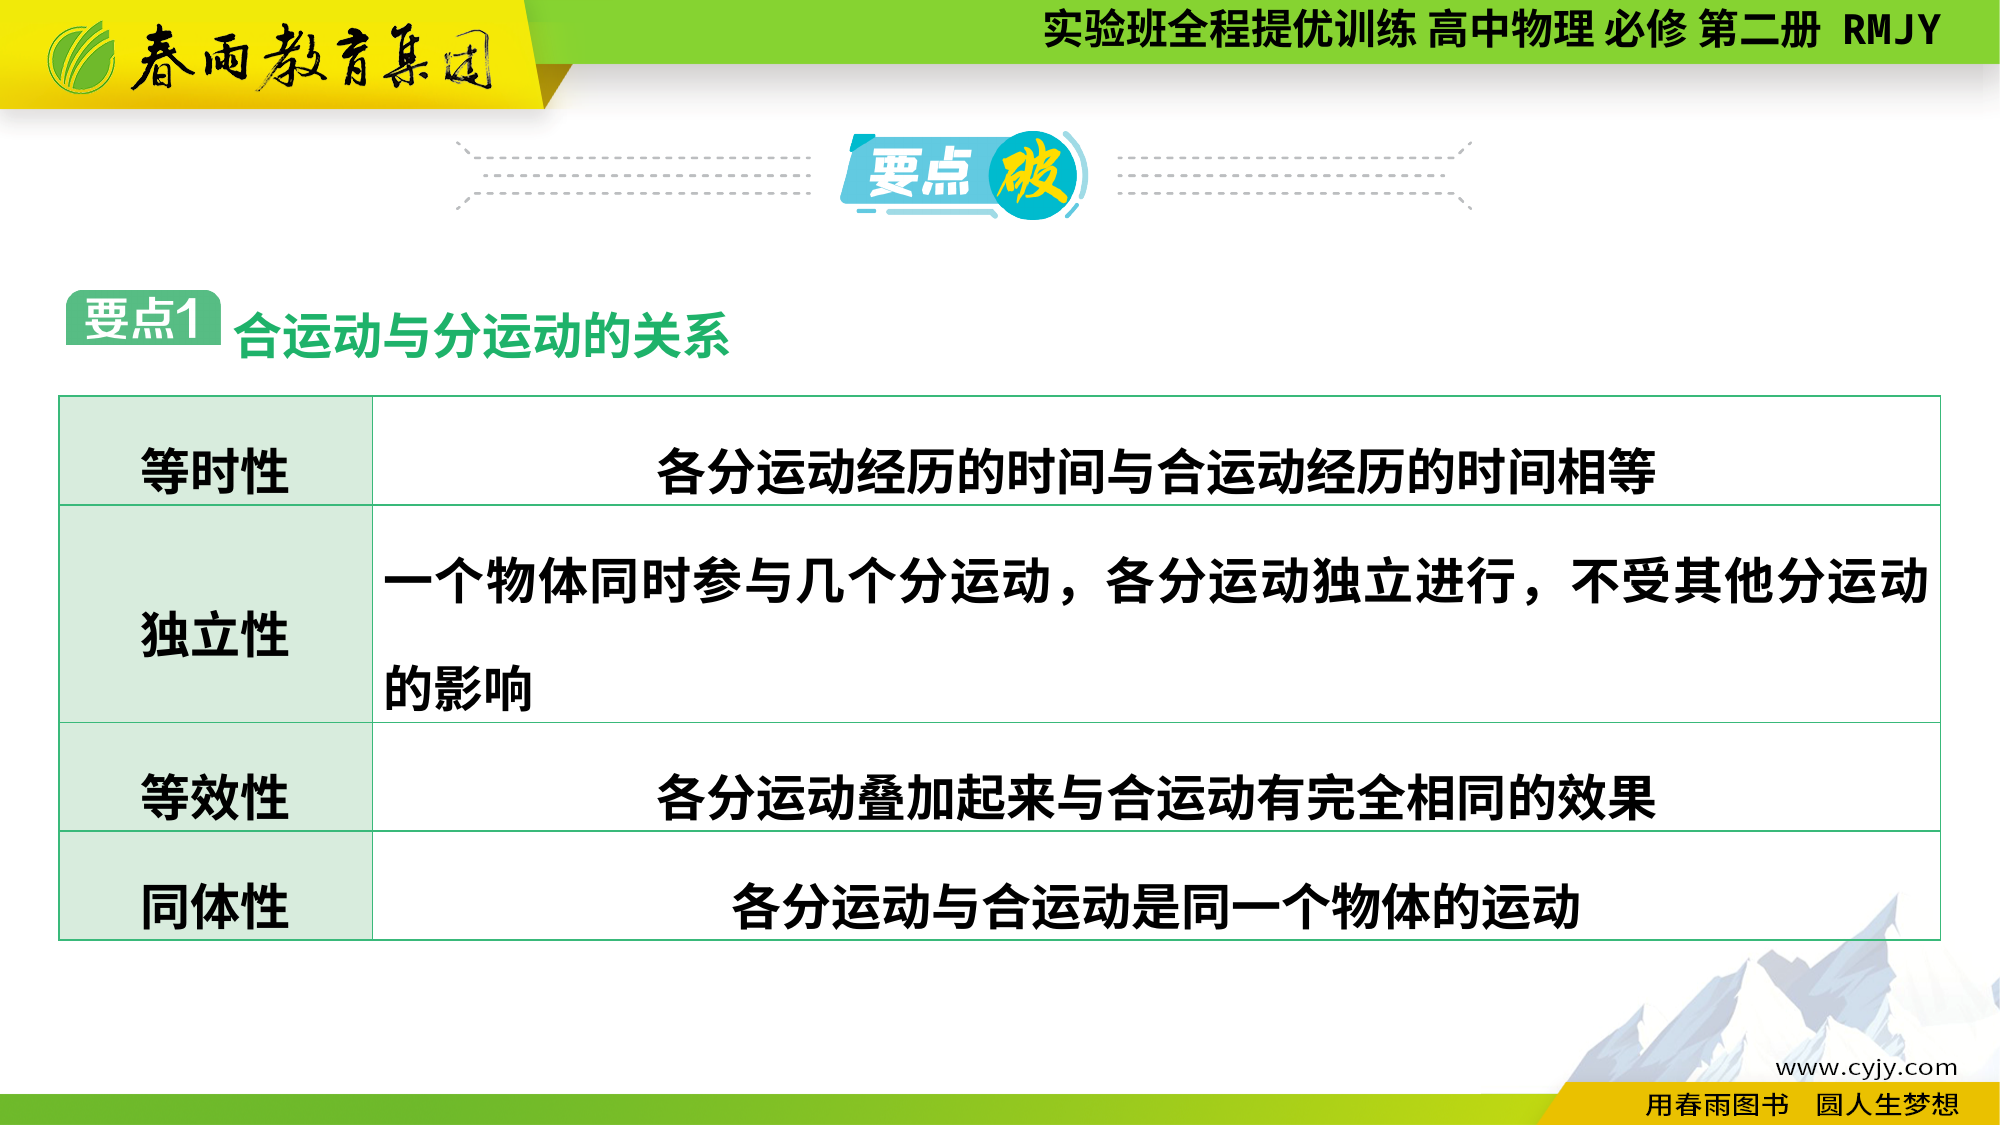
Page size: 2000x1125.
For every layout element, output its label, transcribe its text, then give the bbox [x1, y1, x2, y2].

table_cell 一个物体同时参与几个分运动，各分运动独立进行，不受其他分运动的影响 [373, 506, 1940, 722]
table_cell 等效性 [60, 723, 372, 830]
table_cell 同体性 [60, 832, 372, 939]
table_cell 各分运动与合运动是同一个物体的运动 [373, 832, 1940, 939]
list 合运动与分运动的关系 [59, 267, 1944, 374]
table_header 各分运动经历的时间与合运动经历的时间相等 [373, 397, 1940, 504]
table_header 等时性 [60, 397, 372, 504]
picture [0, 0, 2000, 1125]
table_cell 各分运动叠加起来与合运动有完全相同的效果 [373, 723, 1940, 830]
table_cell 独立性 [60, 506, 372, 722]
